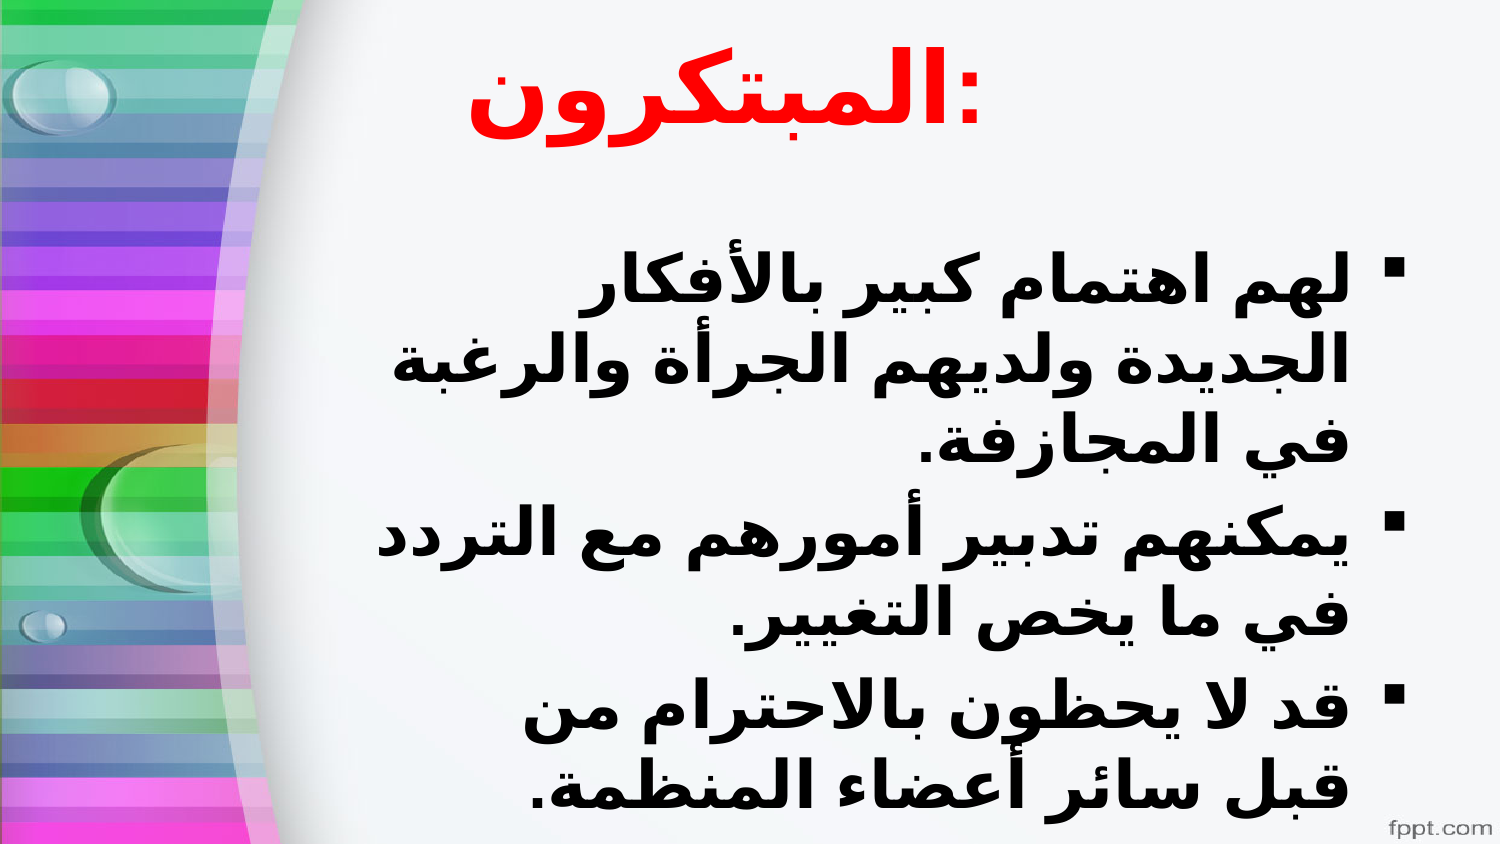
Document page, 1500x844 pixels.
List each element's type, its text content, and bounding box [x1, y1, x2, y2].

list لهم اهتمام كبير بالأفكار الجديدة ولديهم الجرأة والرغبة في المجازفة. يمكنهم تدبير أمورهم مع التردد في ما يخص التغيير. قد لا يحظون بالاحترام من قبل سائر أعضاء المنظمة. [360, 228, 1425, 786]
picture [0, 0, 1500, 844]
title المبتكرون: [64, 23, 1415, 144]
